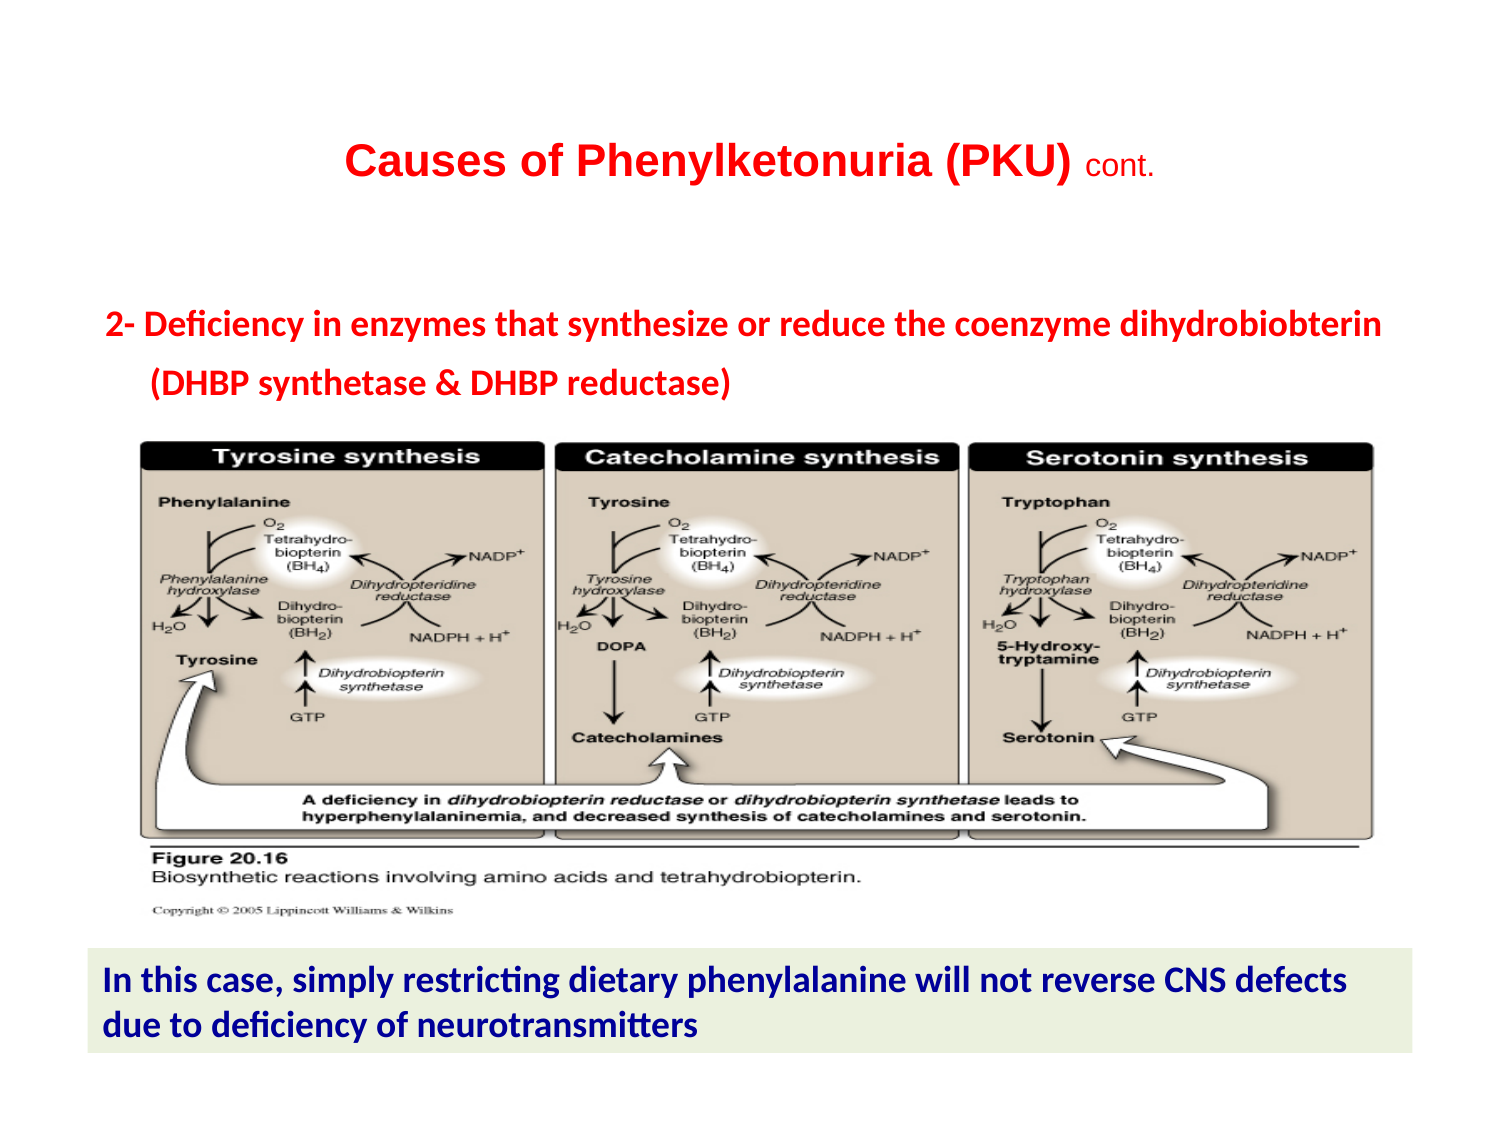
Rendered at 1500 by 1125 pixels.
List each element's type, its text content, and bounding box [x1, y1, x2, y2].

list 2- Deficiency in enzymes that synthesize or reduce the coenzyme dihydrobiobterin (DHBP synthetase & DHBP reductase) [75, 262, 1425, 1005]
picture [87, 419, 1413, 1099]
title Causes of Phenylketonuria (PKU) cont. [75, 45, 1425, 233]
